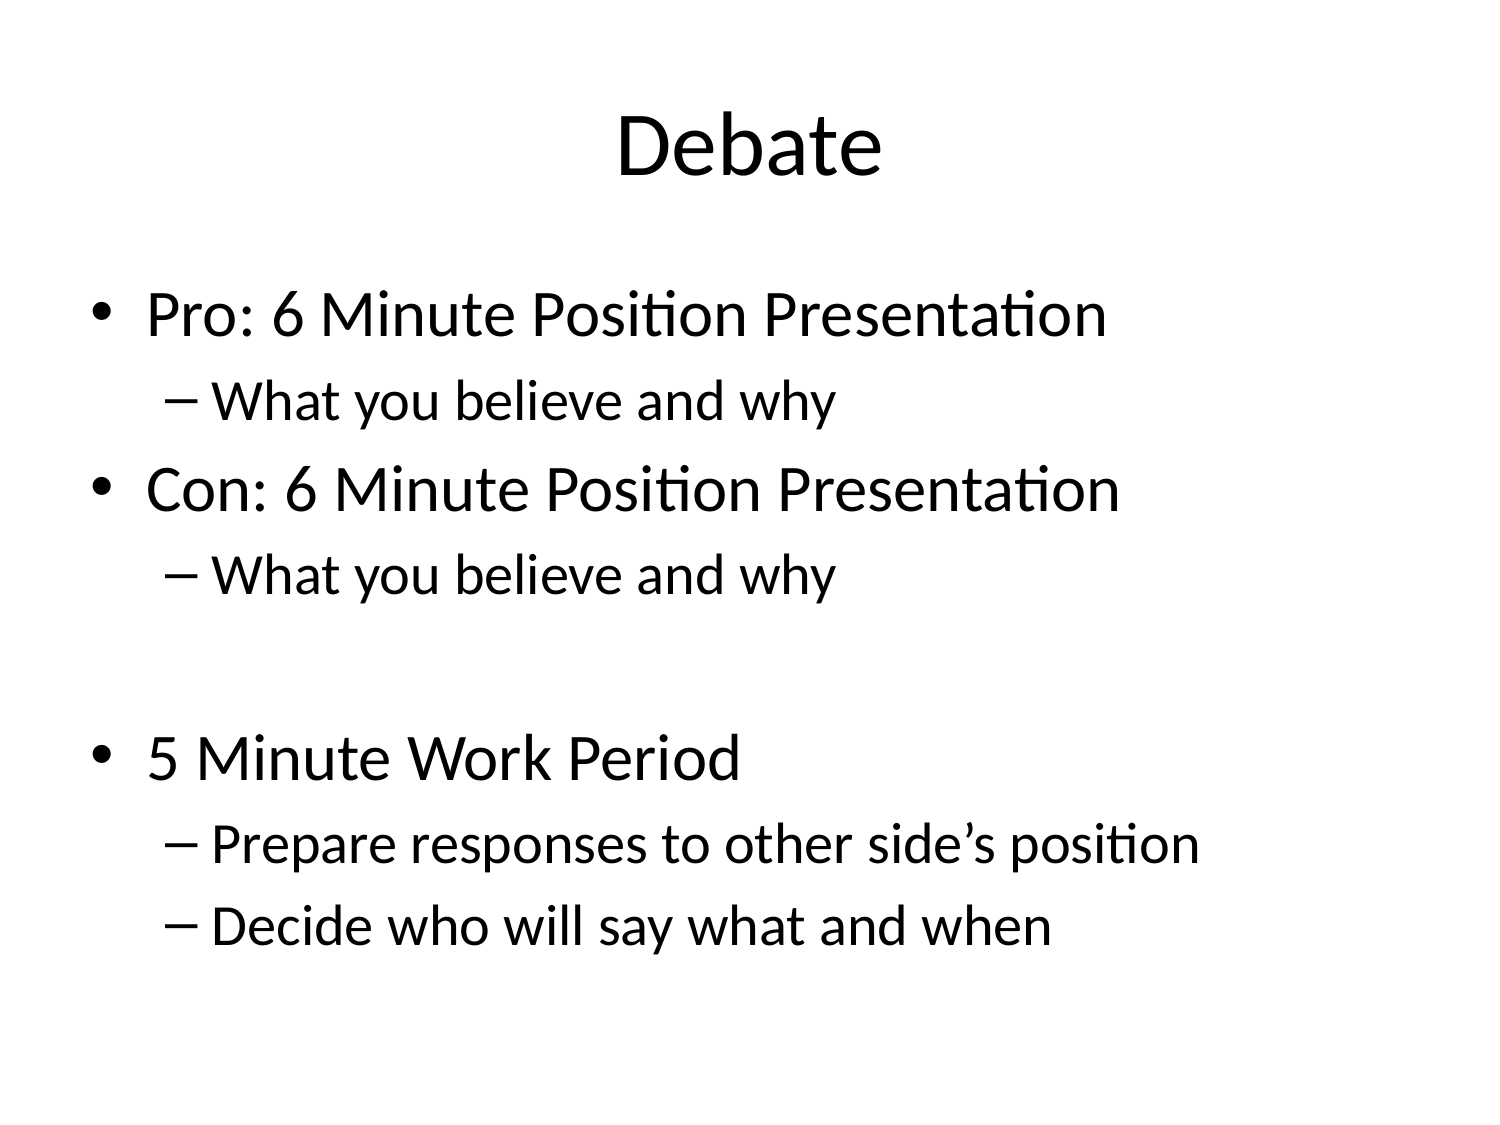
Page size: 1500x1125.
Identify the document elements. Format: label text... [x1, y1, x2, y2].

list Pro: 6 Minute Position Presentation What you believe and why Con: 6 Minute Position Presentation What you believe and why 5 Minute Work Period Prepare responses to other side’s position Decide who will say what and when [75, 262, 1425, 1005]
title Debate [75, 45, 1425, 233]
